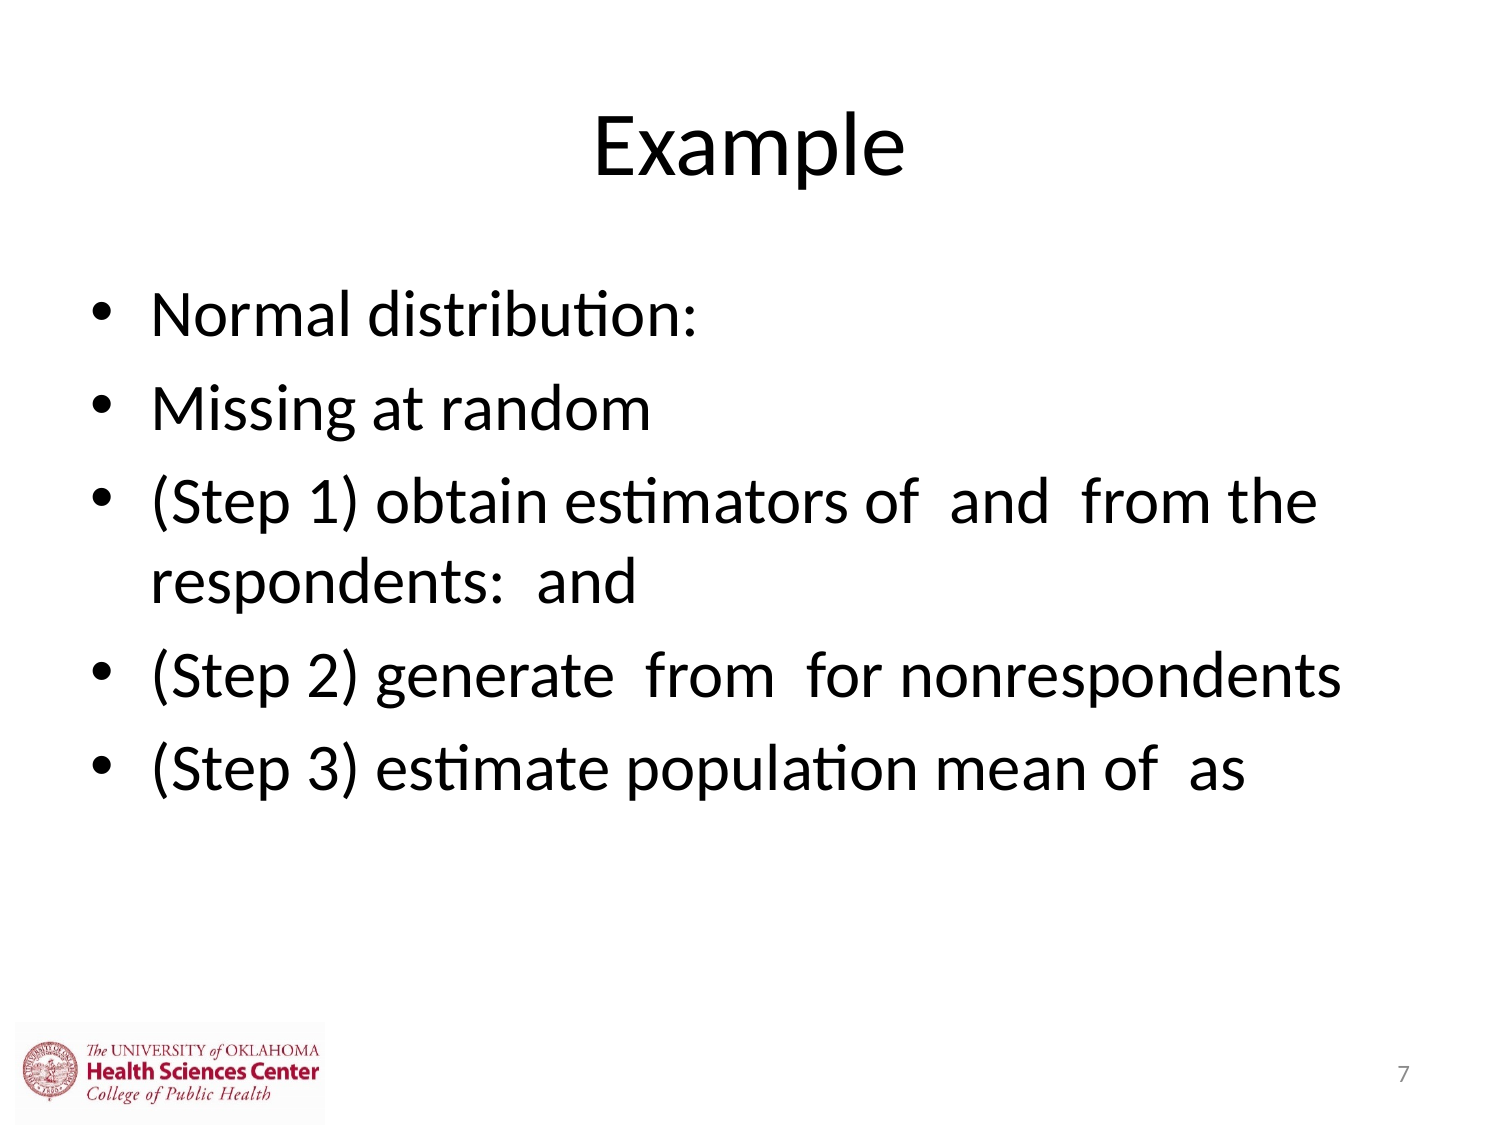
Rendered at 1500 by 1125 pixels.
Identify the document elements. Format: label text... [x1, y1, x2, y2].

picture [15, 1022, 325, 1125]
title Example [75, 45, 1425, 233]
slide_number 7 [1074, 1042, 1425, 1103]
